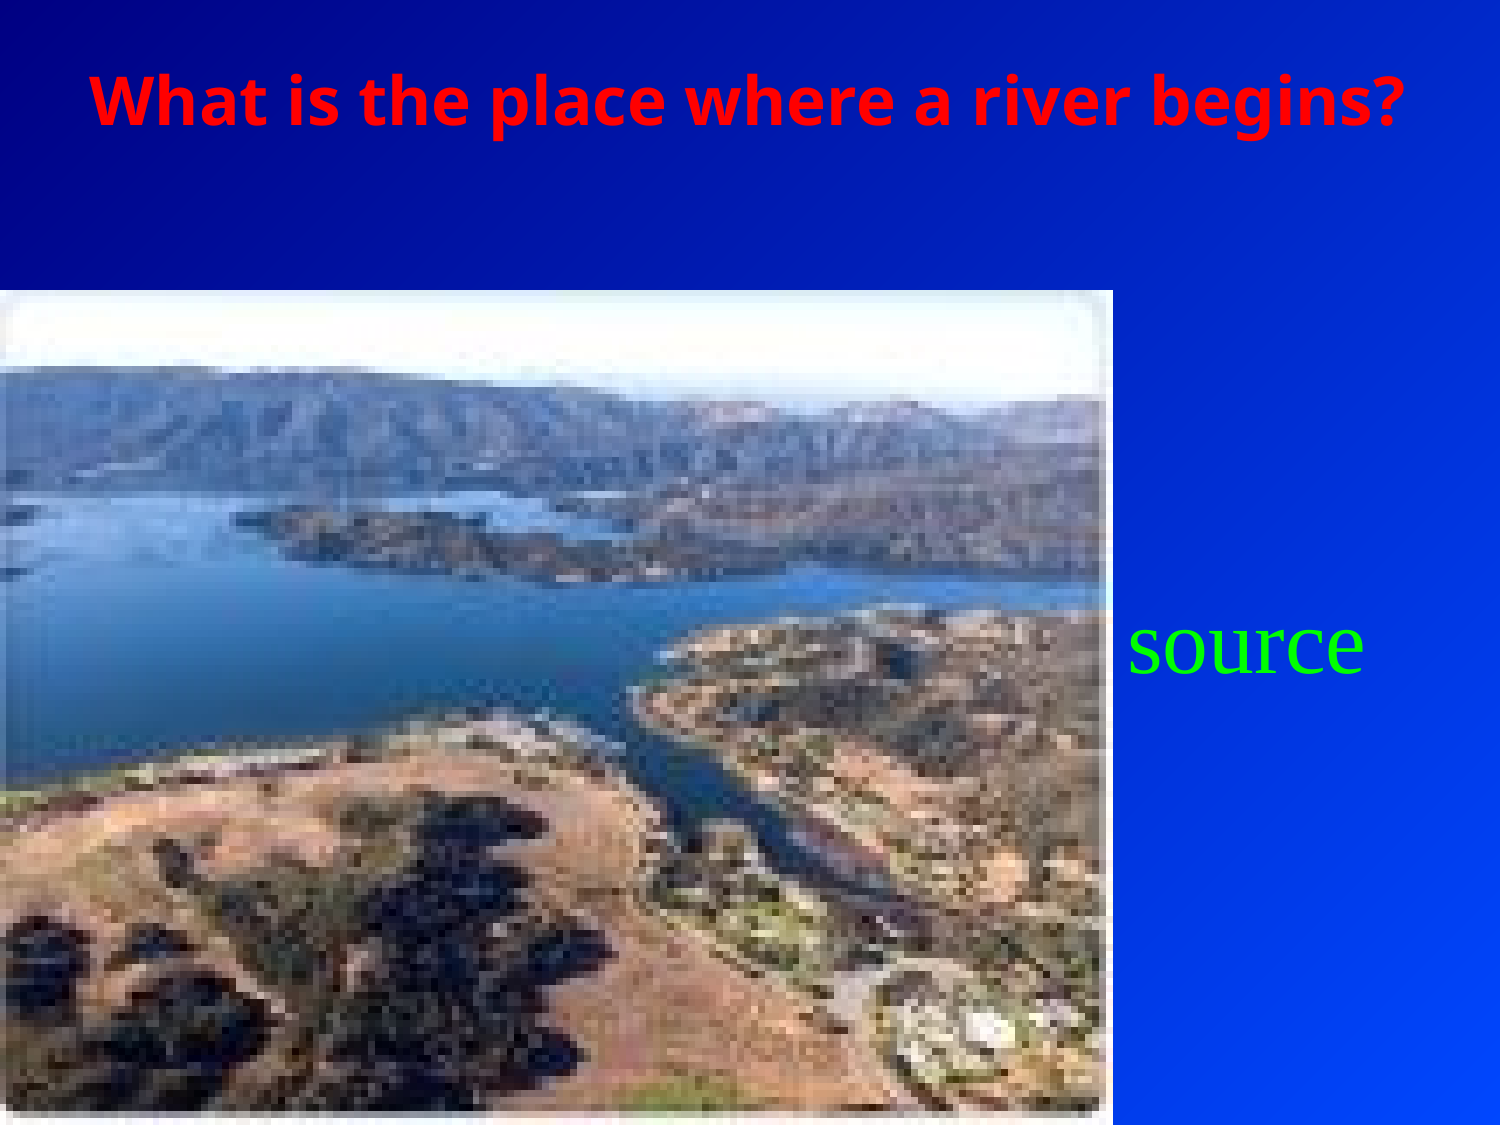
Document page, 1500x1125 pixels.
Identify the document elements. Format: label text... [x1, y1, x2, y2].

title What is the place where a river begins? [75, 45, 1425, 233]
picture [0, 290, 1113, 1125]
text_box source [1118, 574, 1463, 700]
